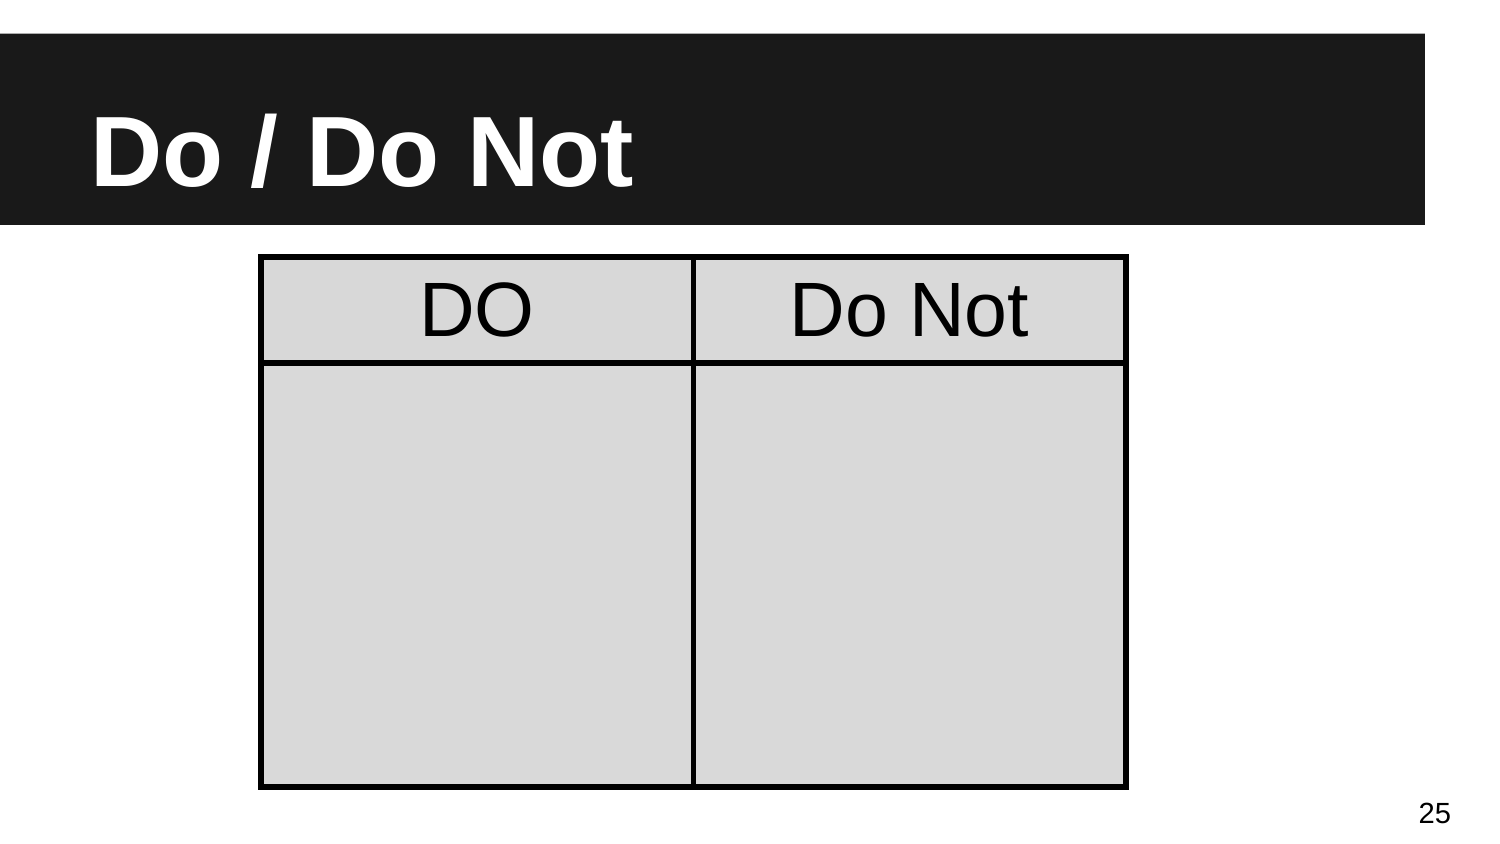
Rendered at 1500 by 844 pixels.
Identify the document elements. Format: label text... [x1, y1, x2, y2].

slide_number 25 [1403, 779, 1494, 844]
table_header Do Not [696, 260, 1123, 360]
table_cell [264, 366, 691, 784]
table_header DO [264, 260, 691, 360]
title Do / Do Not [75, 33, 1425, 221]
table_cell [696, 366, 1123, 784]
